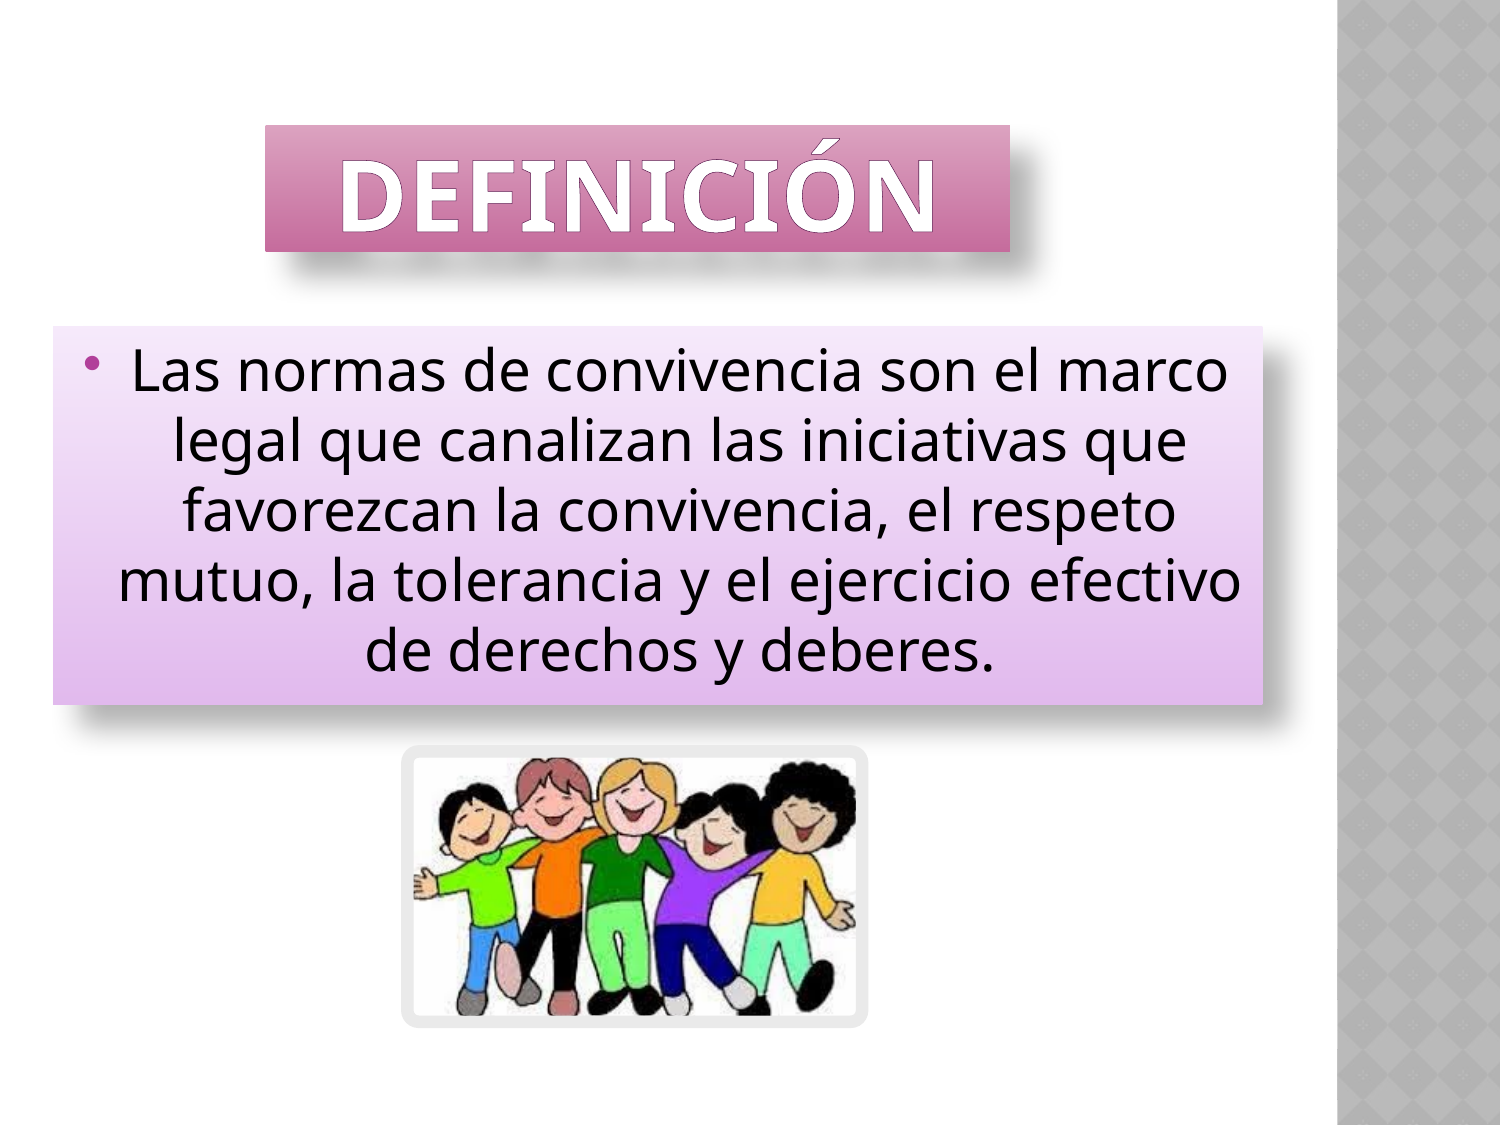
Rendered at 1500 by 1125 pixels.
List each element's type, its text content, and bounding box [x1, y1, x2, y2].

picture [406, 751, 863, 1023]
title Definición [265, 125, 1010, 252]
list Las normas de convivencia son el marco legal que canalizan las iniciativas que favorezcan la convivencia, el respeto mutuo, la tolerancia y el ejercicio efectivo de derechos y deberes. [52, 325, 1263, 705]
